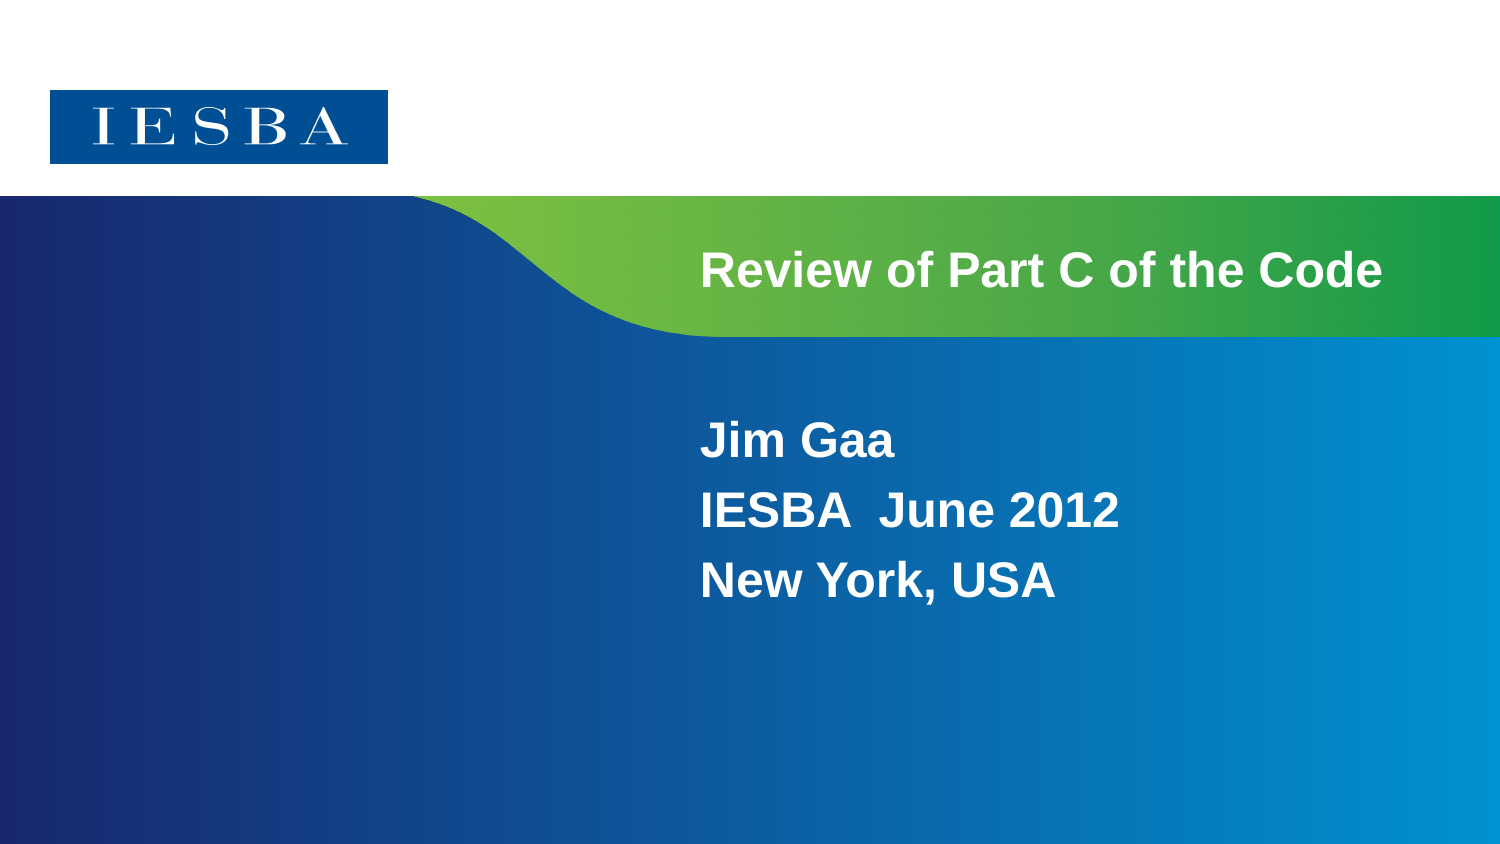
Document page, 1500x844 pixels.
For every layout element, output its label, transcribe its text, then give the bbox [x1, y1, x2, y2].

picture [50, 90, 388, 164]
picture [412, 196, 1500, 337]
title Review of Part C of the Code [699, 206, 1463, 329]
subtitle Jim Gaa IESBA June 2012 New York, USA [699, 407, 1203, 624]
